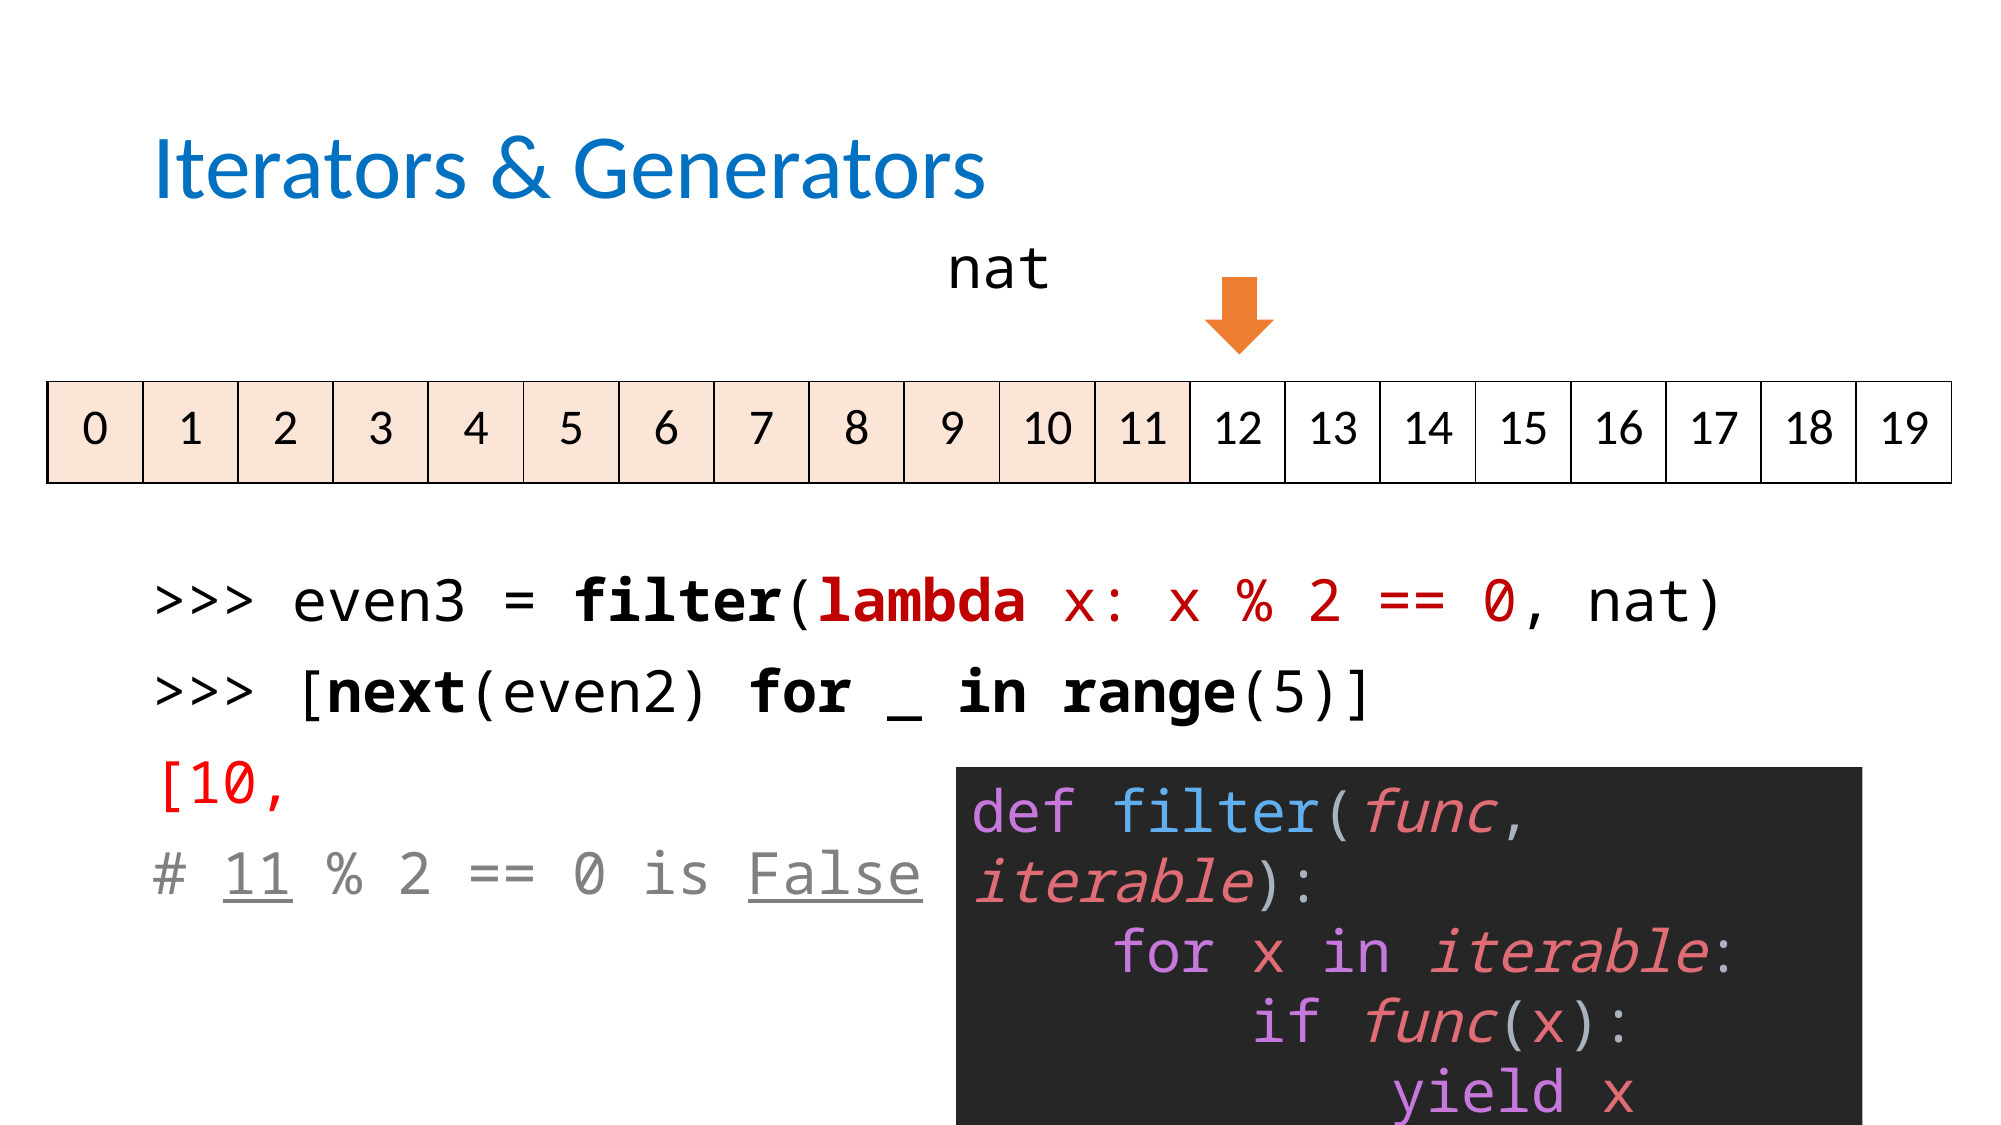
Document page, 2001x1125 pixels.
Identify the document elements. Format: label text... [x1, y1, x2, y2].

table_header 17 [1667, 382, 1760, 482]
table_header 3 [334, 382, 427, 482]
table_header 10 [1000, 382, 1094, 482]
text_box [1204, 277, 1275, 355]
table_header 7 [715, 382, 808, 482]
text_box def filter(func, iterable): for x in iterable: if func(x): yield x [956, 767, 1863, 1125]
table_header 1 [144, 382, 237, 482]
table_header 8 [810, 382, 903, 482]
table_header 18 [1762, 382, 1855, 482]
text_box nat [932, 222, 1068, 308]
table_header 13 [1286, 382, 1379, 482]
table_header 12 [1191, 382, 1284, 482]
table_header 19 [1857, 382, 1951, 482]
table_header 6 [620, 382, 713, 482]
table_header 9 [905, 382, 999, 482]
table_header 0 [49, 382, 142, 482]
table_header 14 [1381, 382, 1475, 482]
text_box >>> even3 = filter(lambda x: x % 2 == 0, nat) >>> [next(even2) for _ in range(5)] [10, # 11 % 2 == 0 is False [137, 555, 1863, 1066]
table_header 11 [1096, 382, 1189, 482]
table_header 2 [239, 382, 332, 482]
table_header 15 [1476, 382, 1570, 482]
title Iterators & Generators [137, 59, 1863, 278]
table_header 5 [524, 382, 618, 482]
table_header 16 [1572, 382, 1665, 482]
table_header 4 [429, 382, 523, 482]
